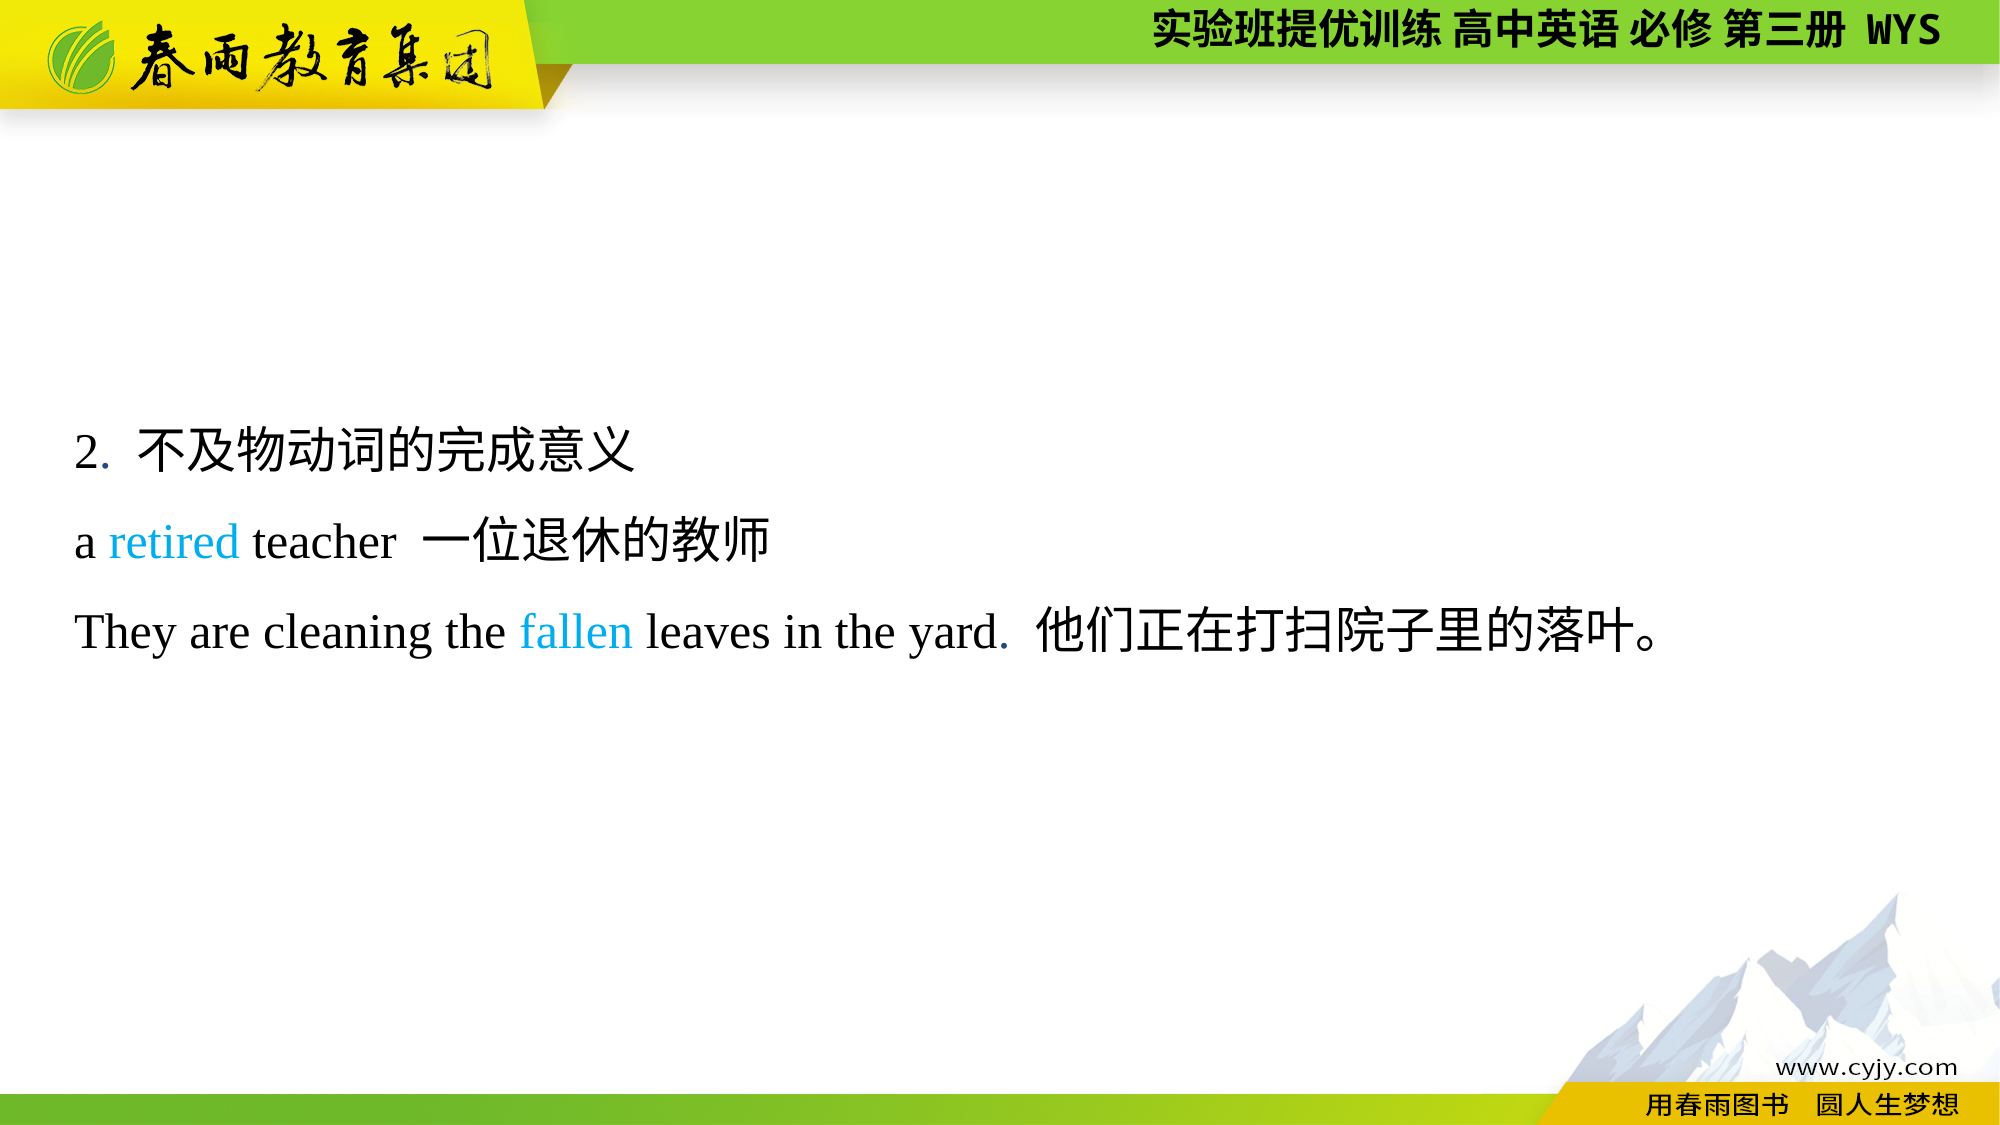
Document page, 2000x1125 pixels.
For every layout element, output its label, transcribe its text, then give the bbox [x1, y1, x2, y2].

list 2. 不及物动词的完成意义 a retired teacher 一位退休的教师 They are cleaning the fallen leaves in the yard. 他们正在打扫院子里的落叶。 [59, 380, 1944, 657]
picture [0, 0, 2000, 1125]
